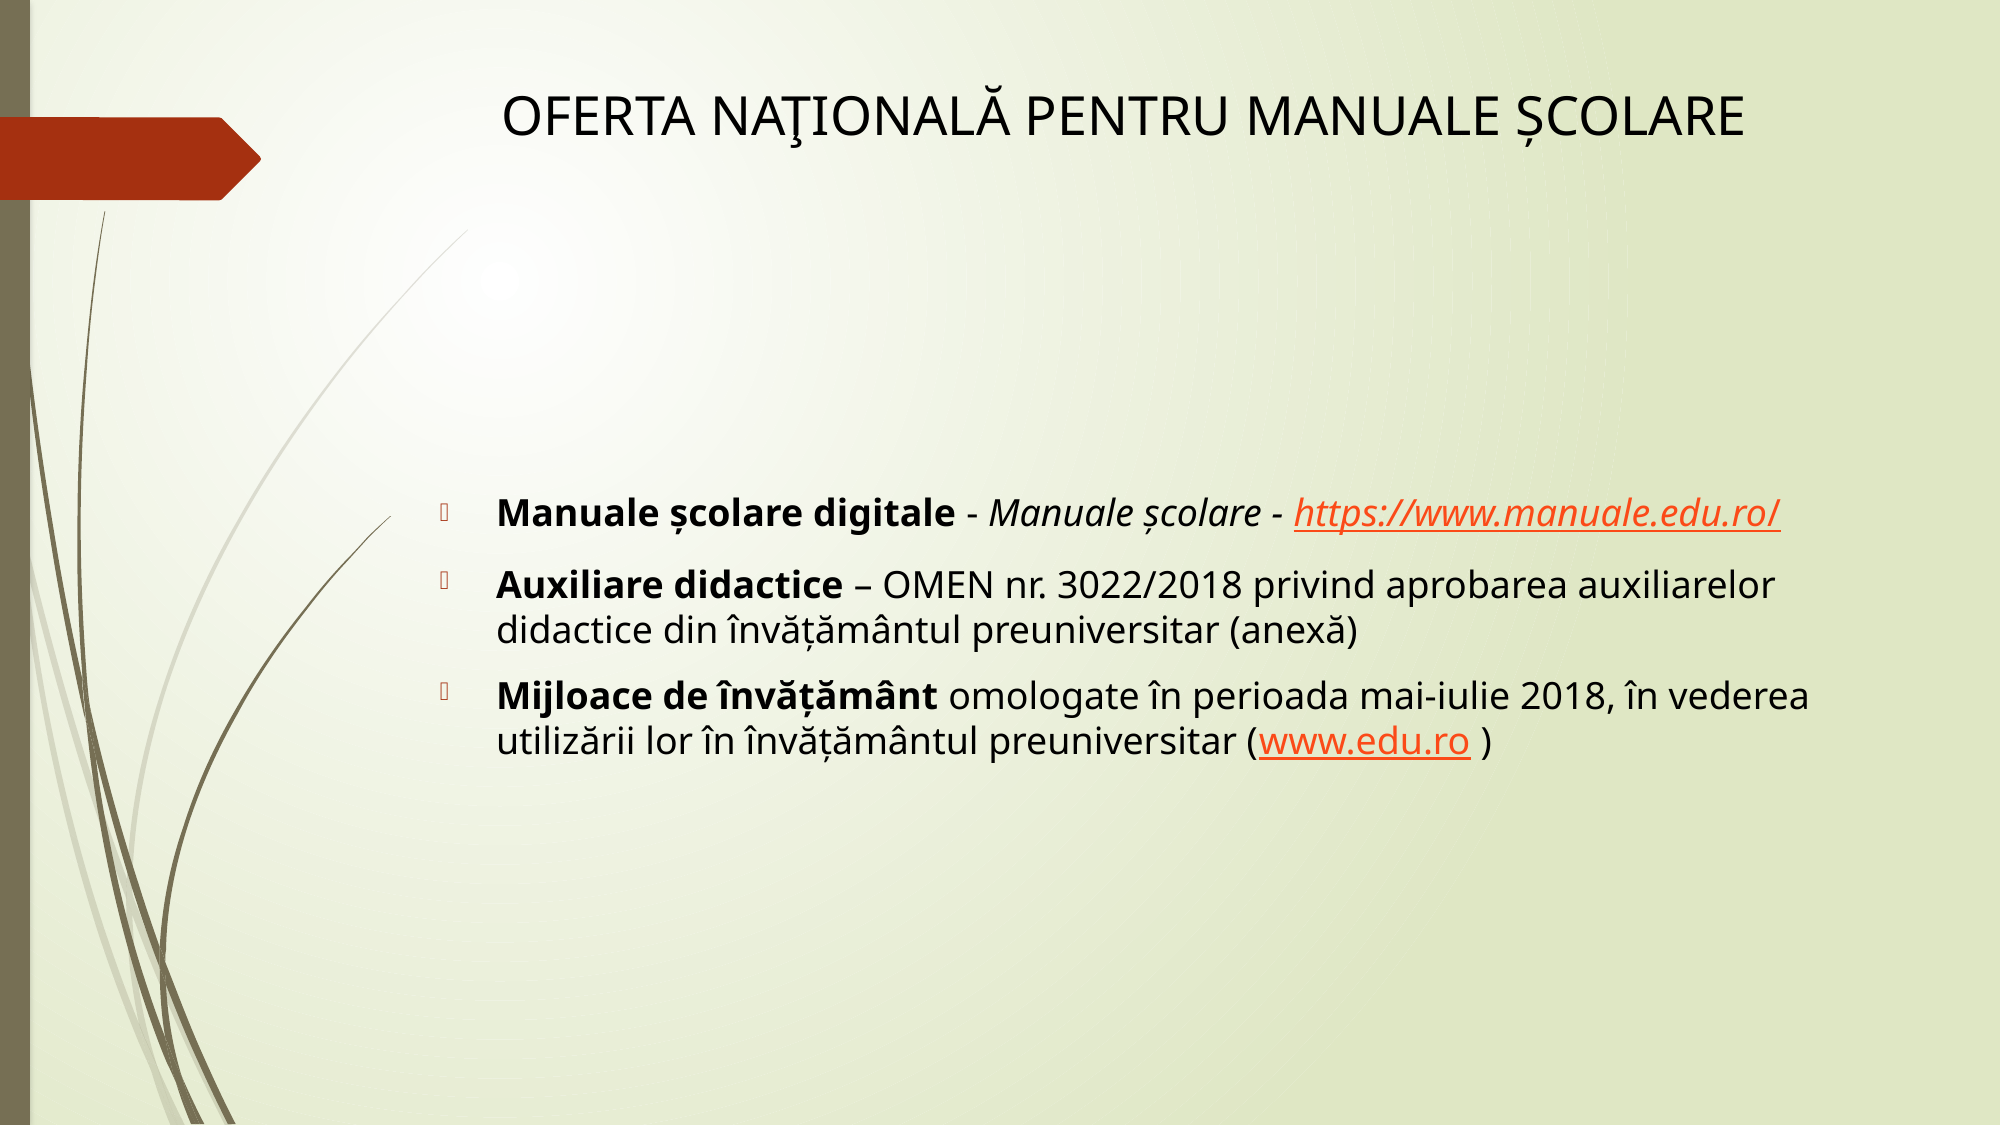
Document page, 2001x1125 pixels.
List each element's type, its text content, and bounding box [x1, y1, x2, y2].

list Manuale școlare digitale - Manuale școlare - https://www.manuale.edu.ro/ Auxiliare didactice – OMEN nr. 3022/2018 privind aprobarea auxiliarelor didactice din învățământul preuniversitar (anexă) Mijloace de învățământ omologate în perioada mai-iulie 2018, în vederea utilizării lor în învățământul preuniversitar (www.edu.ro ) [424, 350, 1888, 970]
title OFERTA NAŢIONALĂ PENTRU MANUALE ȘCOLARE [322, 73, 1778, 222]
